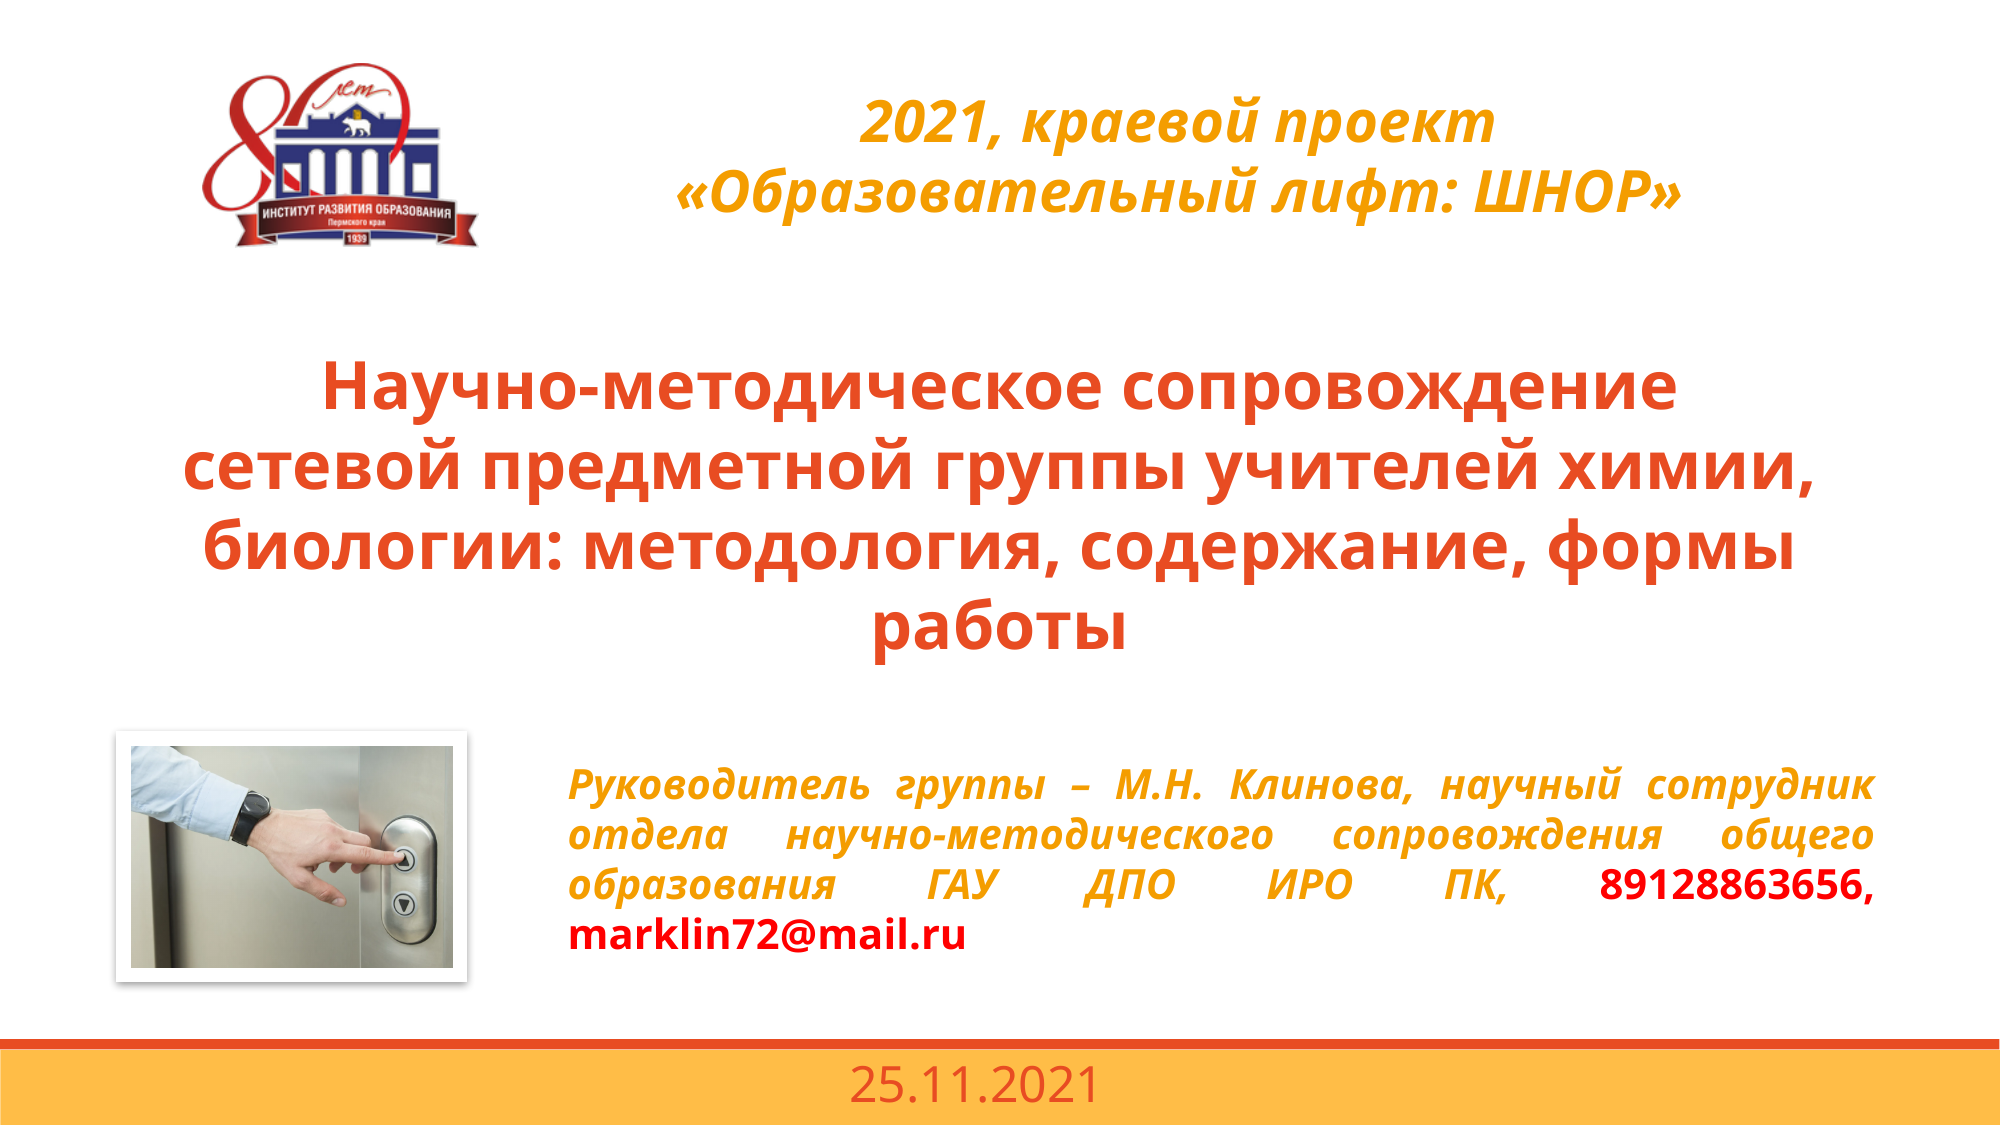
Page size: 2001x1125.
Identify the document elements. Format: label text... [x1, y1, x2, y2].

text_box Руководитель группы – М.Н. Клинова, научный сотрудник отдела научно-методического сопровождения общего образования ГАУ ДПО ИРО ПК, 89128863656, marklin72@mail.ru [552, 750, 1891, 966]
text_box Научно-методическое сопровождение сетевой предметной группы учителей химии, биологии: методология, содержание, формы работы [158, 335, 1842, 670]
text_box 25.11.2021 [747, 1044, 1206, 1120]
text_box 2021, краевой проект «Образовательный лифт: ШНОР» [528, 77, 1832, 232]
picture [201, 63, 480, 248]
picture [130, 745, 454, 969]
